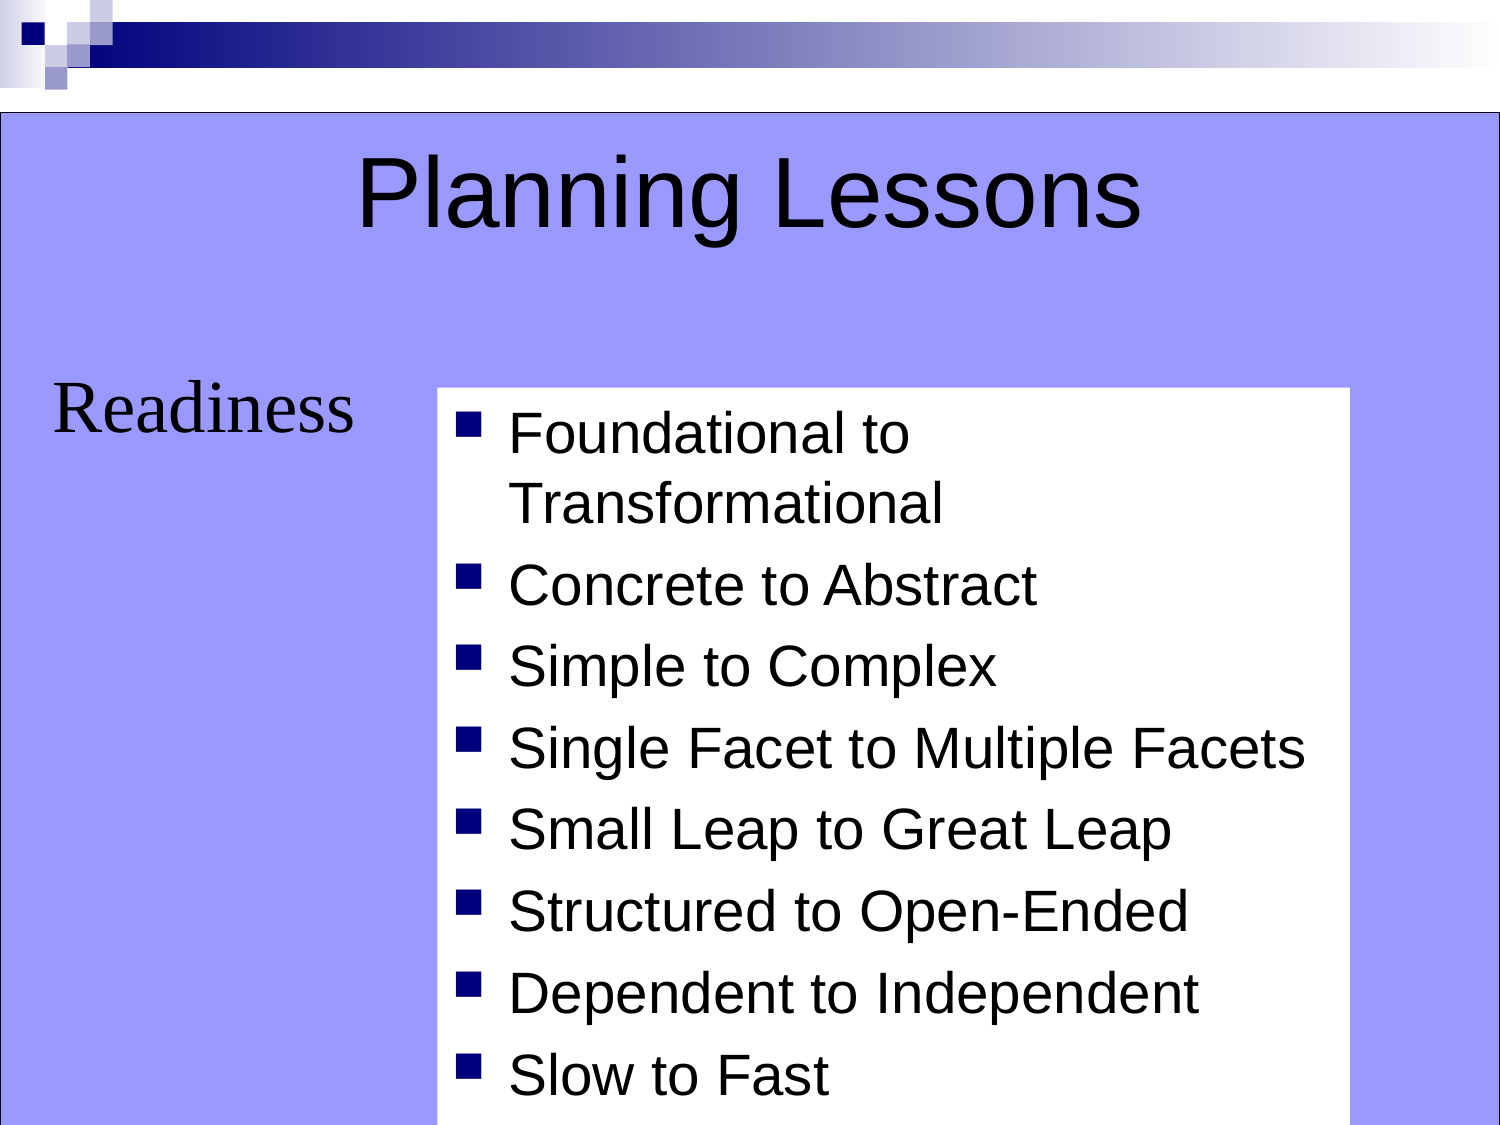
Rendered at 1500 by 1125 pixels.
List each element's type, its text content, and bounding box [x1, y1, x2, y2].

text_box Readiness [37, 349, 400, 455]
text_box [0, 112, 1500, 1125]
title Planning Lessons [74, 74, 1426, 301]
list Foundational to Transformational Concrete to Abstract Simple to Complex Single Facet to Multiple Facets Small Leap to Great Leap Structured to Open-Ended Dependent to Independent Slow to Fast [437, 387, 1351, 1125]
